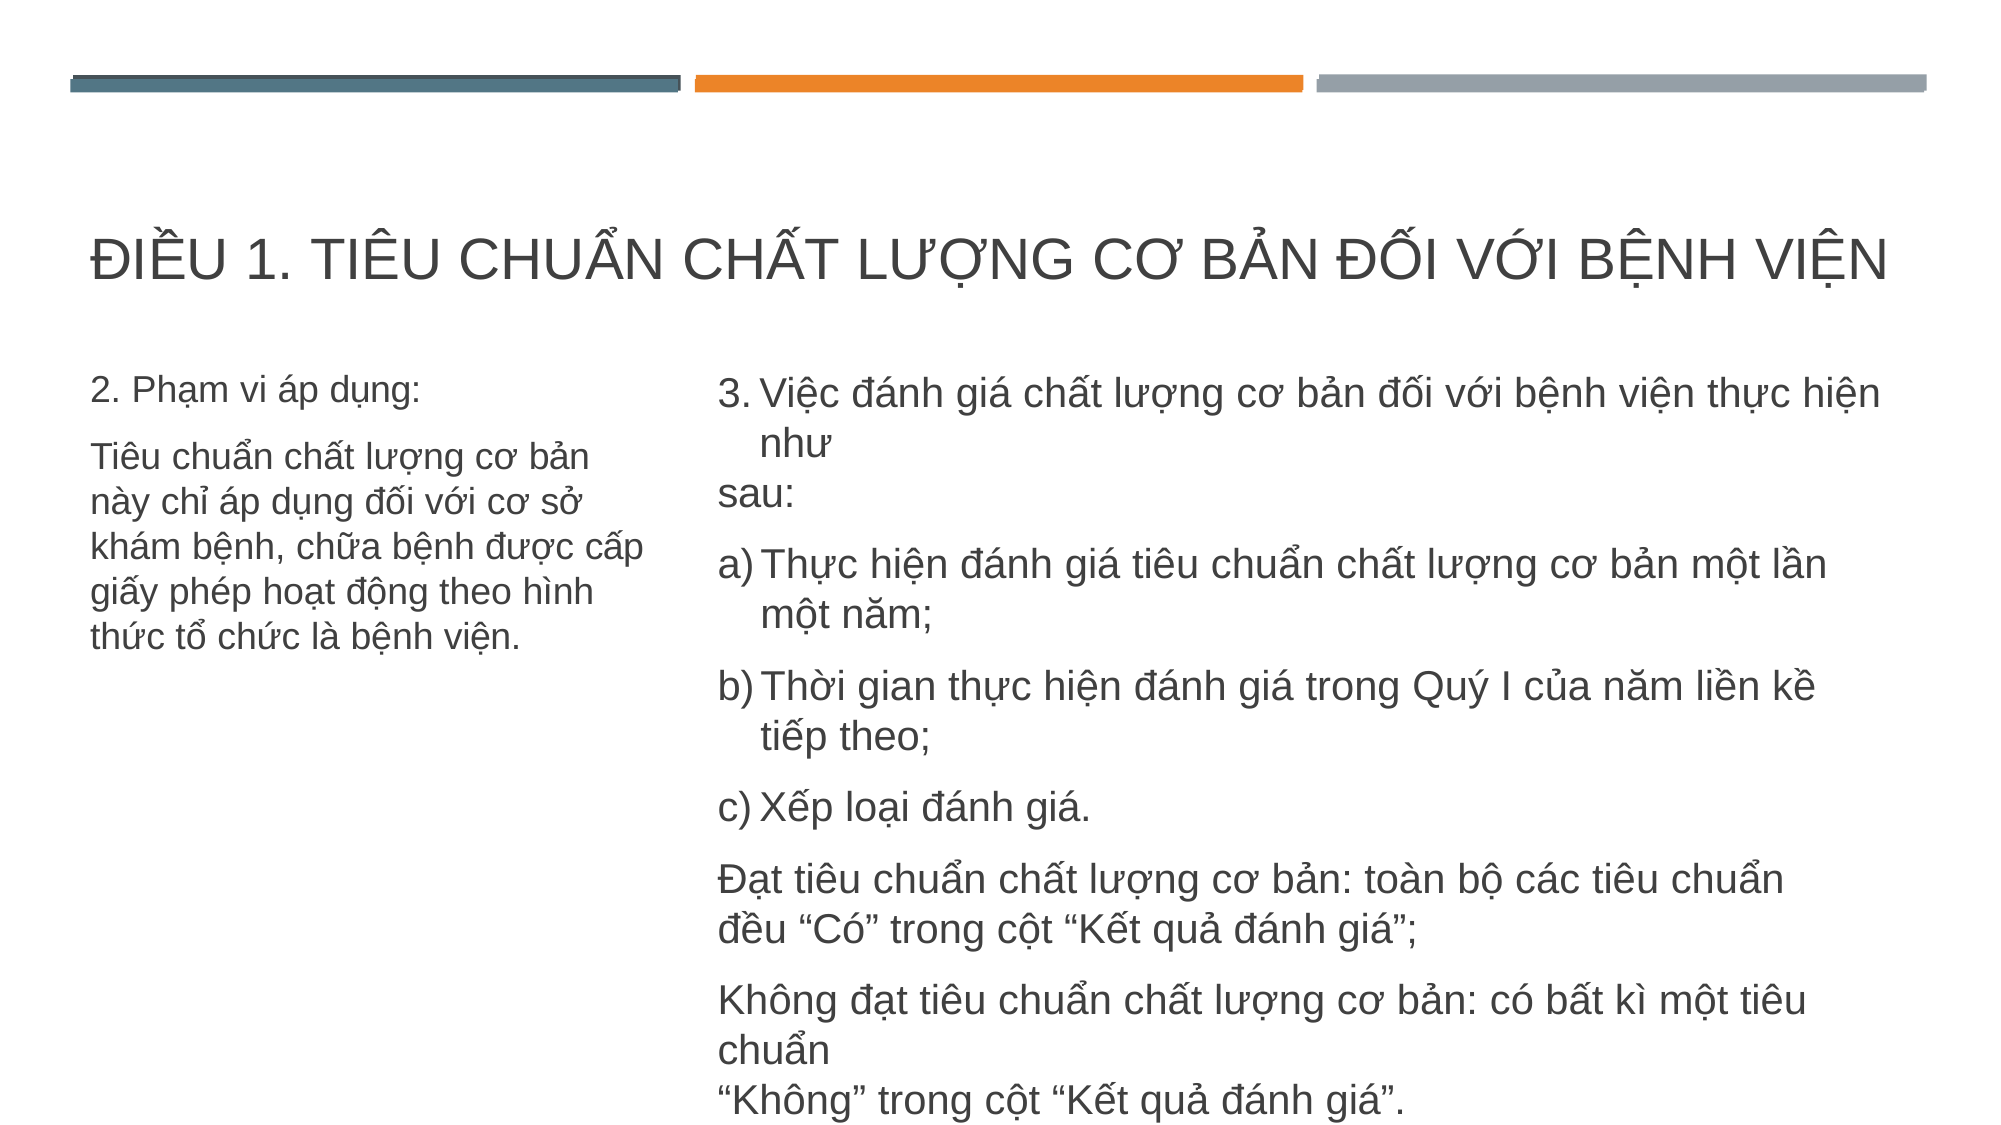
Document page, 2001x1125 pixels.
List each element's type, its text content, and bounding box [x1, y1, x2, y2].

title ĐIỀU 1. TIÊU CHUẨN CHẤT LƯỢNG CƠ BẢN ĐỐI VỚI BỆNH VIỆN [87, 118, 1893, 410]
list Việc đánh giá chất lượng cơ bản đối với bệnh viện thực hiện như sau: Thực hiện đánh giá tiêu chuẩn chất lượng cơ bản một lần một năm; Thời gian thực hiện đánh giá trong Quý I của năm liền kề tiếp theo; Xếp loại đánh giá. Đạt tiêu chuẩn chất lượng cơ bản: toàn bộ các tiêu chuẩn đều “Có” trong cột “Kết quả đánh giá”; Không đạt tiêu chuẩn chất lượng cơ bản: có bất kì một tiêu chuẩn “Không” trong cột “Kết quả đánh giá”. [715, 363, 1887, 1124]
text_box 2. Phạm vi áp dụng: Tiêu chuẩn chất lượng cơ bản này chỉ áp dụng đối với cơ sở khám bệnh, chữa bệnh được cấp giấy phép hoạt động theo hình thức tổ chức là bệnh viện. [87, 341, 648, 657]
